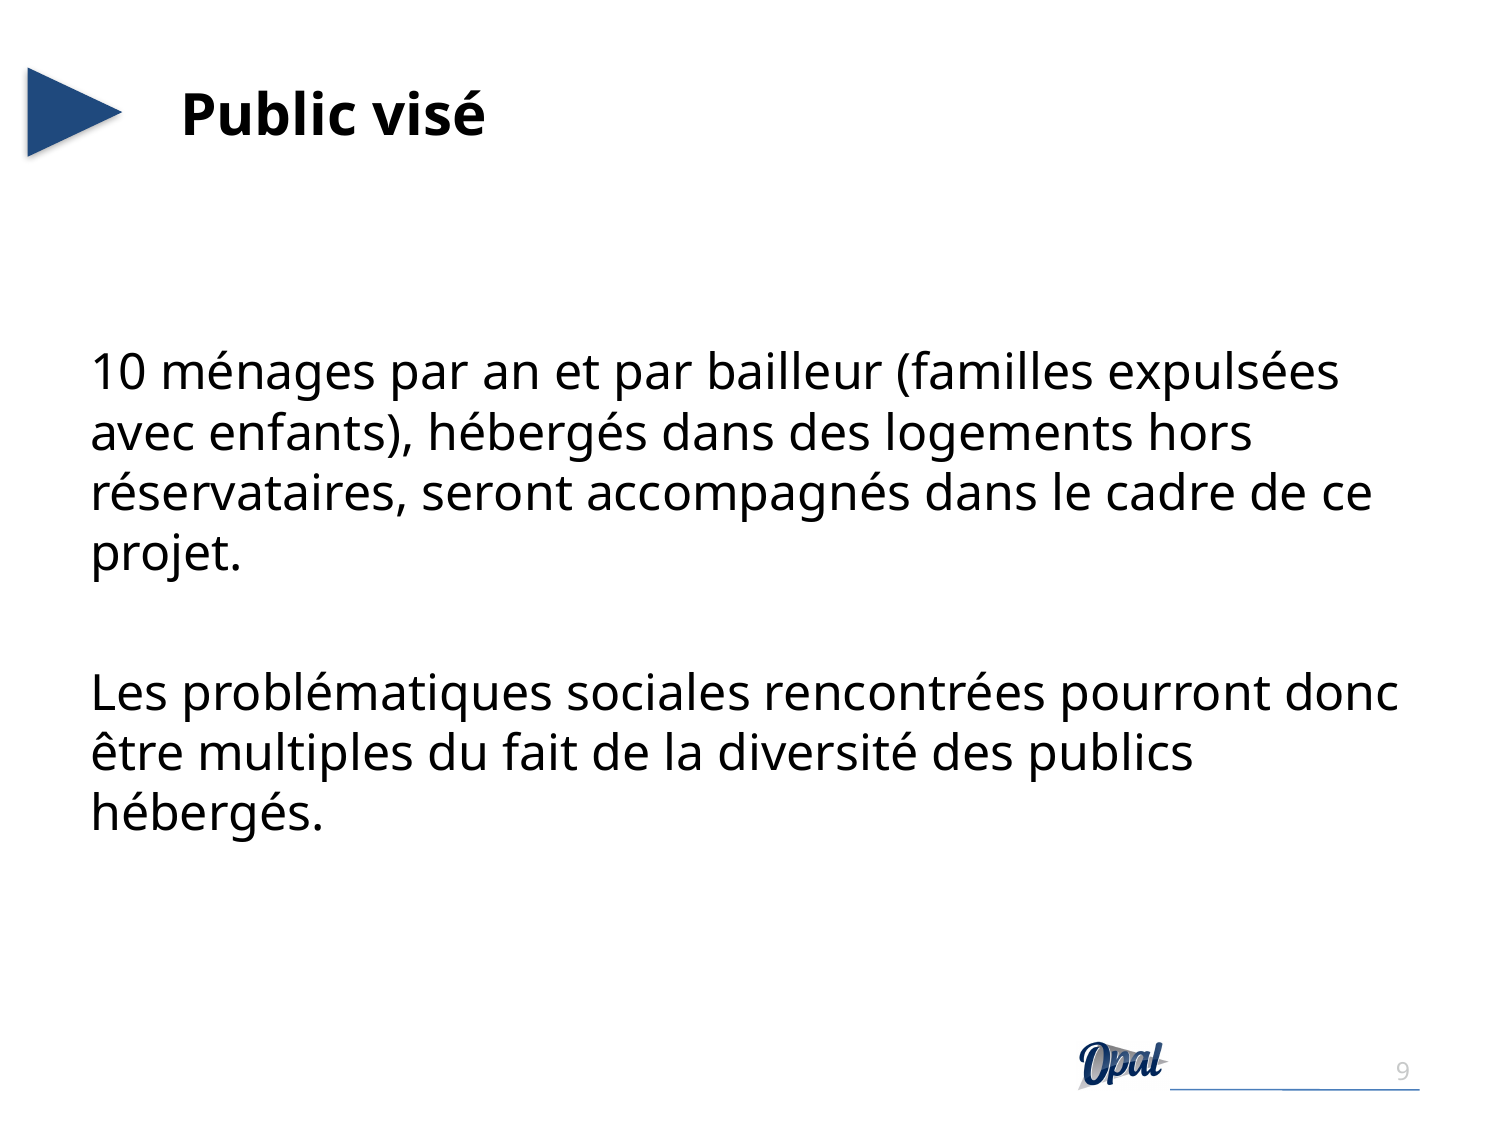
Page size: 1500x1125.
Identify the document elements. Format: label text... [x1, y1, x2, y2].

slide_number 9 [1074, 1042, 1425, 1103]
title Public visé [165, 45, 1425, 180]
list 10 ménages par an et par bailleur (familles expulsées avec enfants), hébergés dans des logements hors réservataires, seront accompagnés dans le cadre de ce projet. Les problématiques sociales rencontrées pourront donc être multiples du fait de la diversité des publics hébergés. [75, 262, 1425, 1005]
